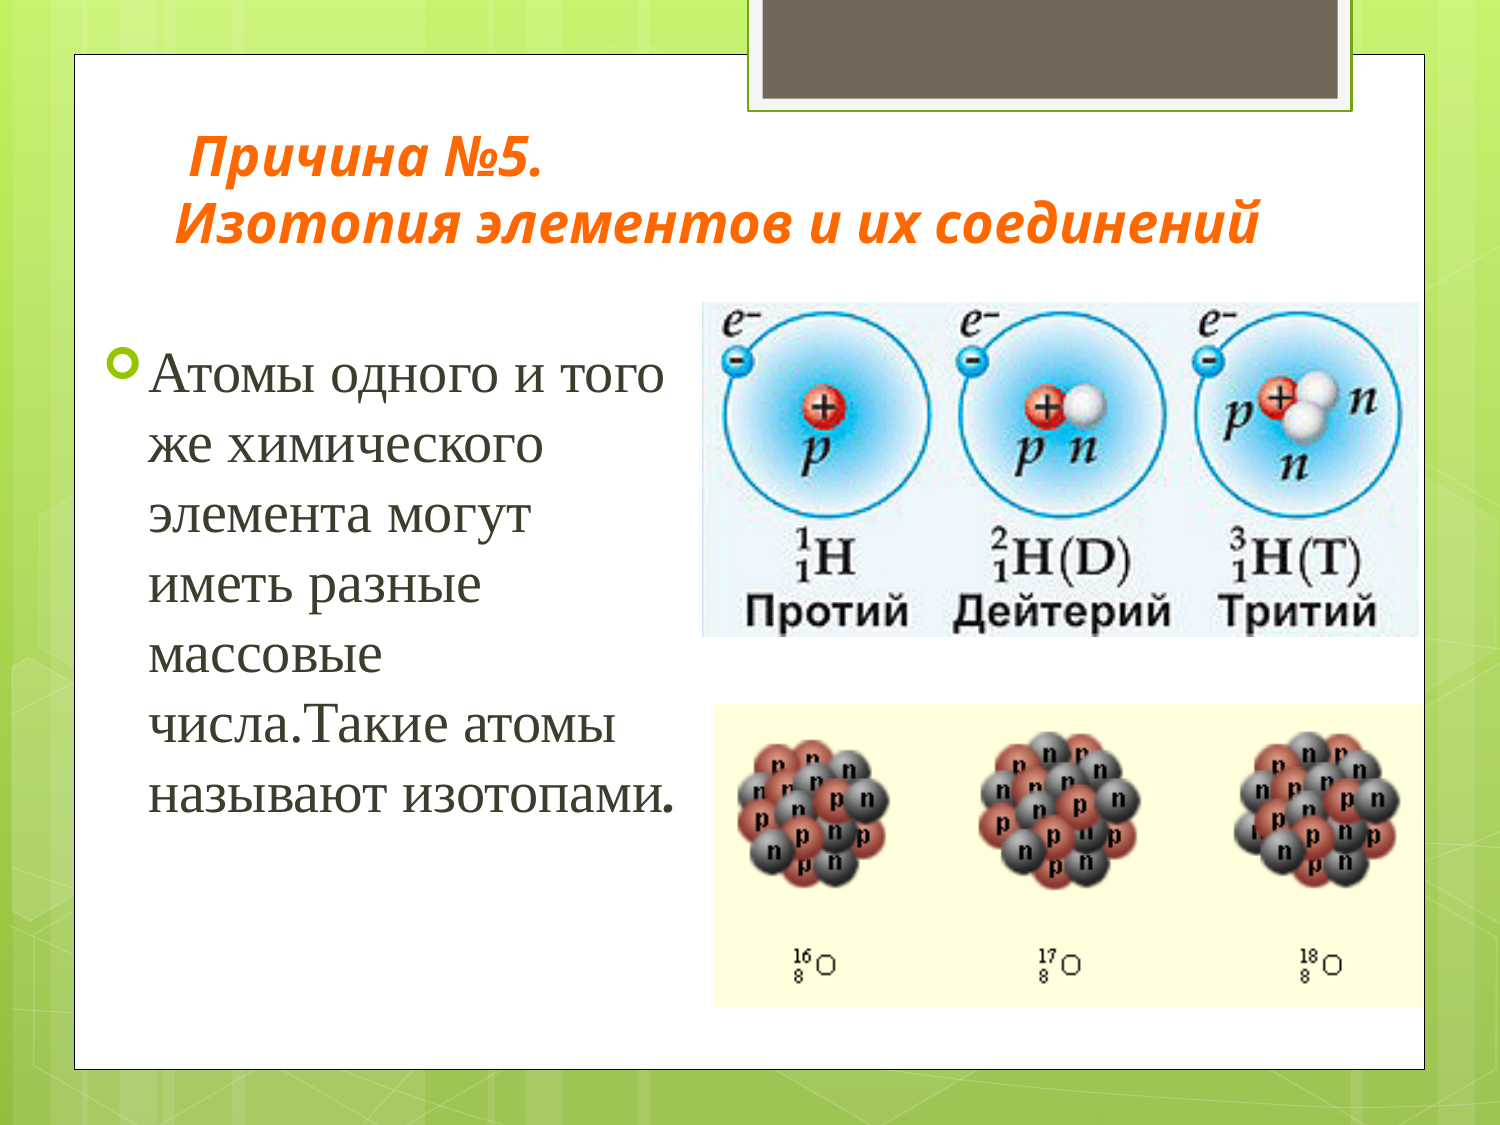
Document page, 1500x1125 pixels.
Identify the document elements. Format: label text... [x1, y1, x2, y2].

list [702, 302, 1420, 637]
title Причина №5. Изотопия элементов и их соединений [159, 75, 1388, 263]
list Атомы одного и того же химического элемента могут иметь разные массовые числа.Такие атомы называют изотопами. [76, 326, 702, 1002]
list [714, 703, 1424, 1009]
